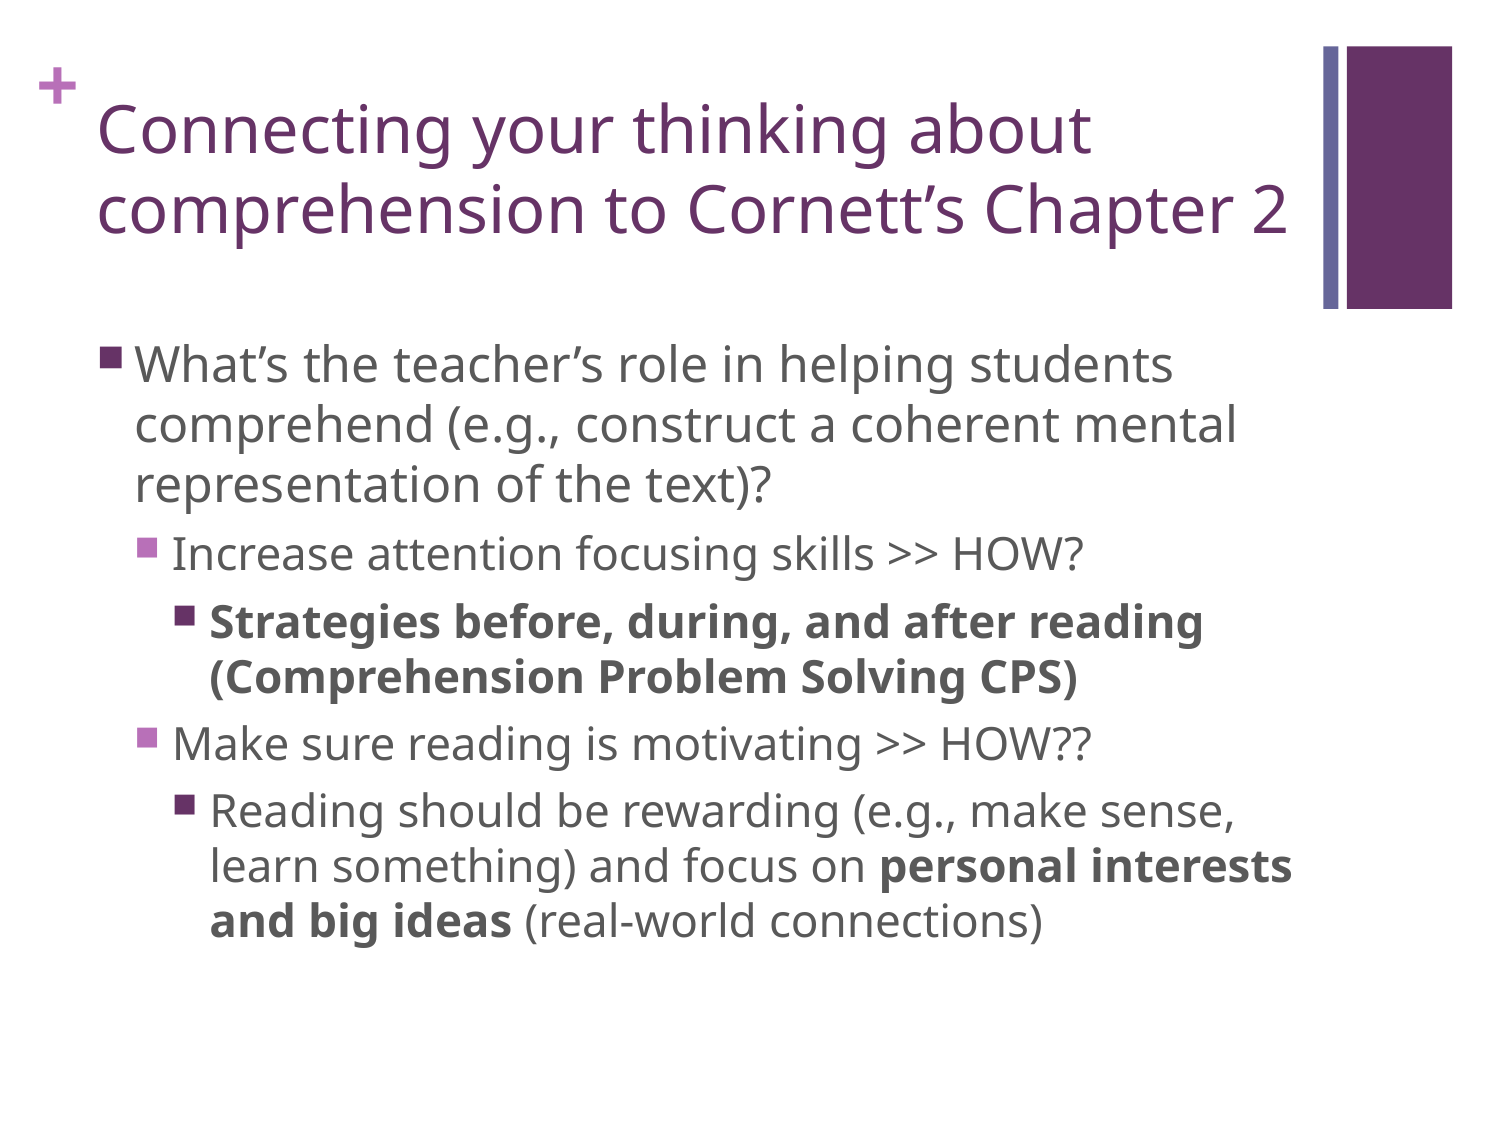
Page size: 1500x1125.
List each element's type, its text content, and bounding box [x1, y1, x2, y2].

list What’s the teacher’s role in helping students comprehend (e.g., construct a coherent mental representation of the text)? Increase attention focusing skills >> HOW? Strategies before, during, and after reading (Comprehension Problem Solving CPS) Make sure reading is motivating >> HOW?? Reading should be rewarding (e.g., make sense, learn something) and focus on personal interests and big ideas (real-world connections) [81, 324, 1322, 1005]
title Connecting your thinking about comprehension to Cornett’s Chapter 2 [81, 79, 1322, 263]
